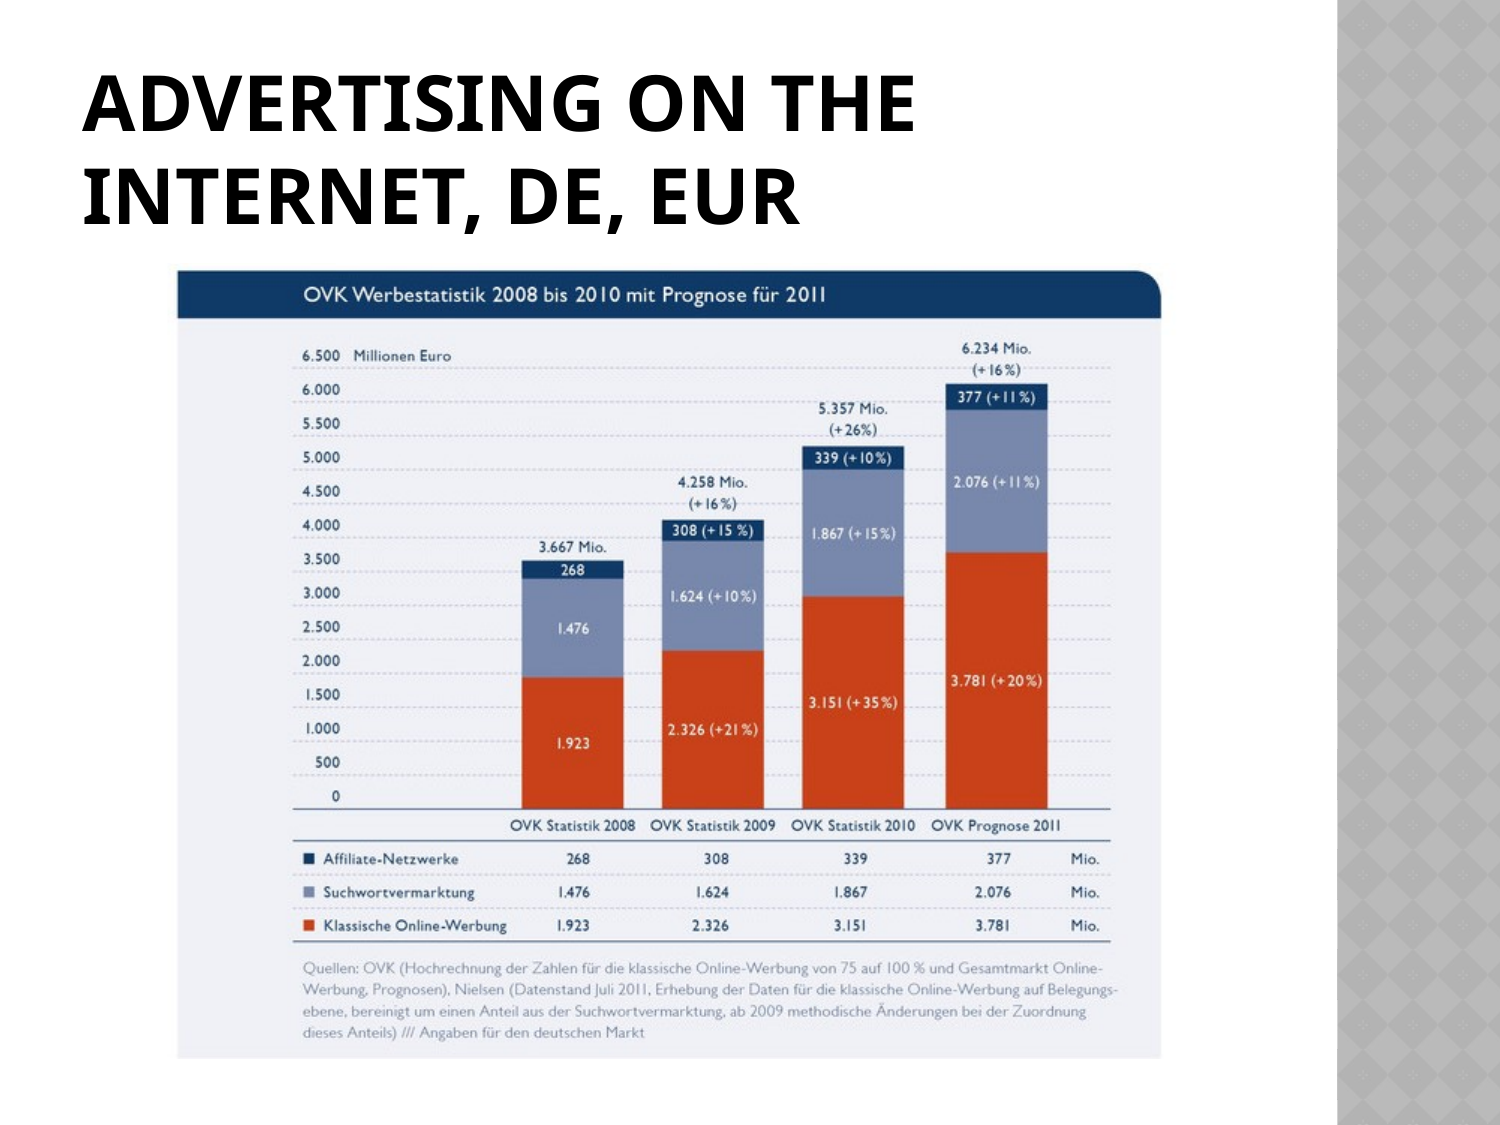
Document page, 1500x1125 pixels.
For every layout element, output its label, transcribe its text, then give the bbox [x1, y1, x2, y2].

title Advertising on the Internet, DE, EUR [75, 52, 1263, 240]
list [144, 263, 1194, 1060]
